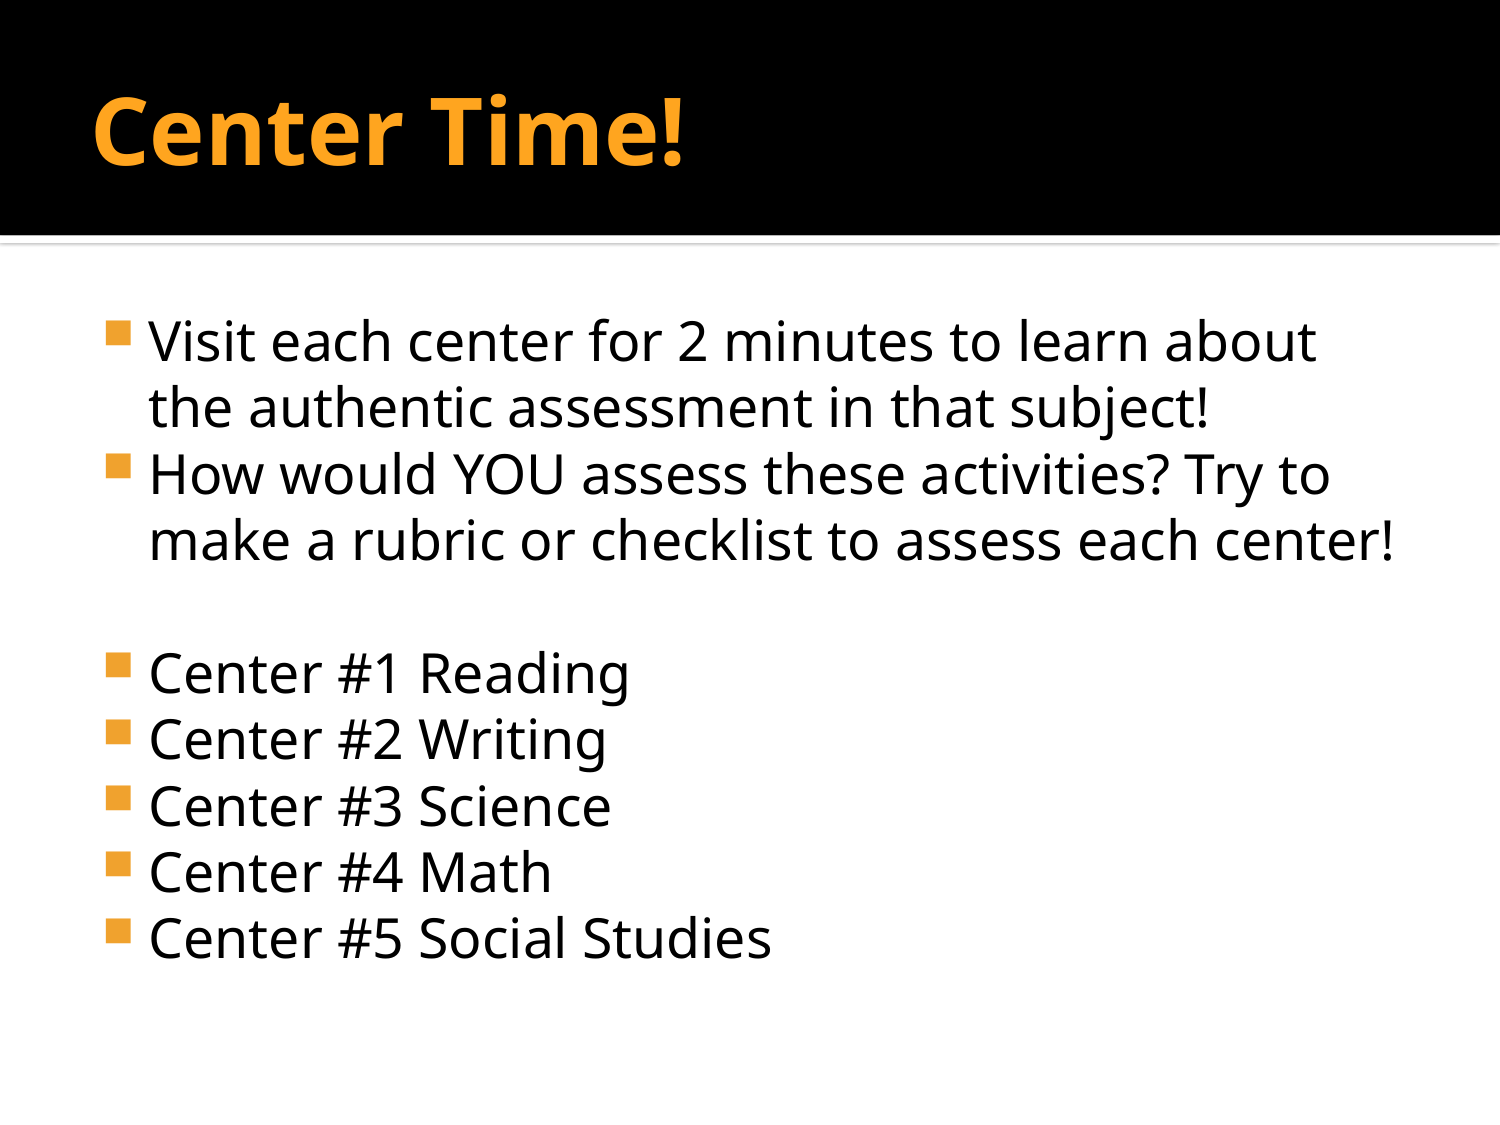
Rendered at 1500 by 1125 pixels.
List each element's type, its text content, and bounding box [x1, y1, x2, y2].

title Center Time! [75, 25, 1425, 231]
list Visit each center for 2 minutes to learn about the authentic assessment in that subject! How would YOU assess these activities? Try to make a rubric or checklist to assess each center! Center #1 Reading Center #2 Writing Center #3 Science Center #4 Math Center #5 Social Studies [75, 291, 1425, 1050]
